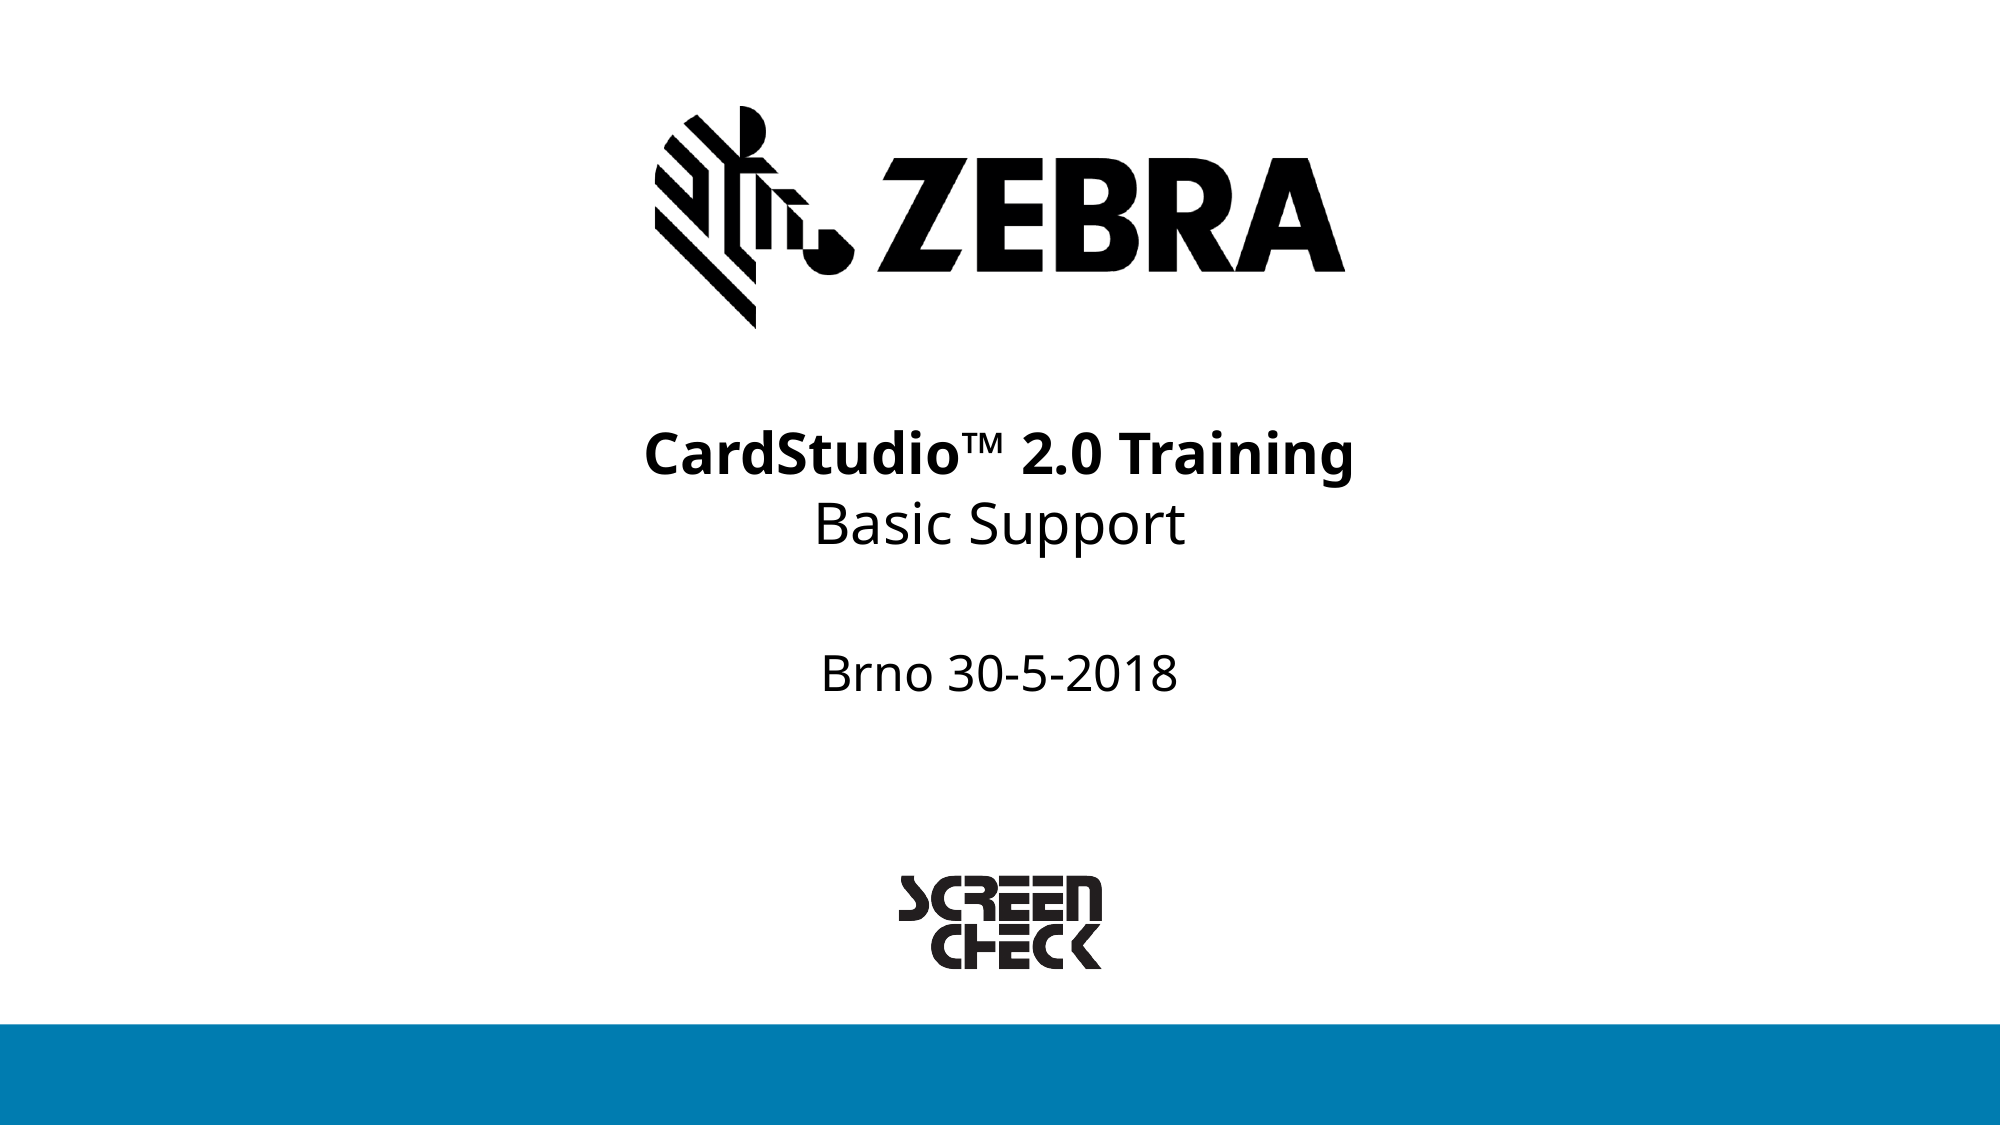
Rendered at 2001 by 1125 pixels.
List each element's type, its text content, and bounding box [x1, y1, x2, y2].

picture [635, 0, 1365, 339]
title CardStudio™ 2.0 Training Basic Support [117, 339, 1883, 634]
picture [897, 819, 1103, 1024]
subtitle Brno 30-5-2018 [249, 641, 1750, 721]
